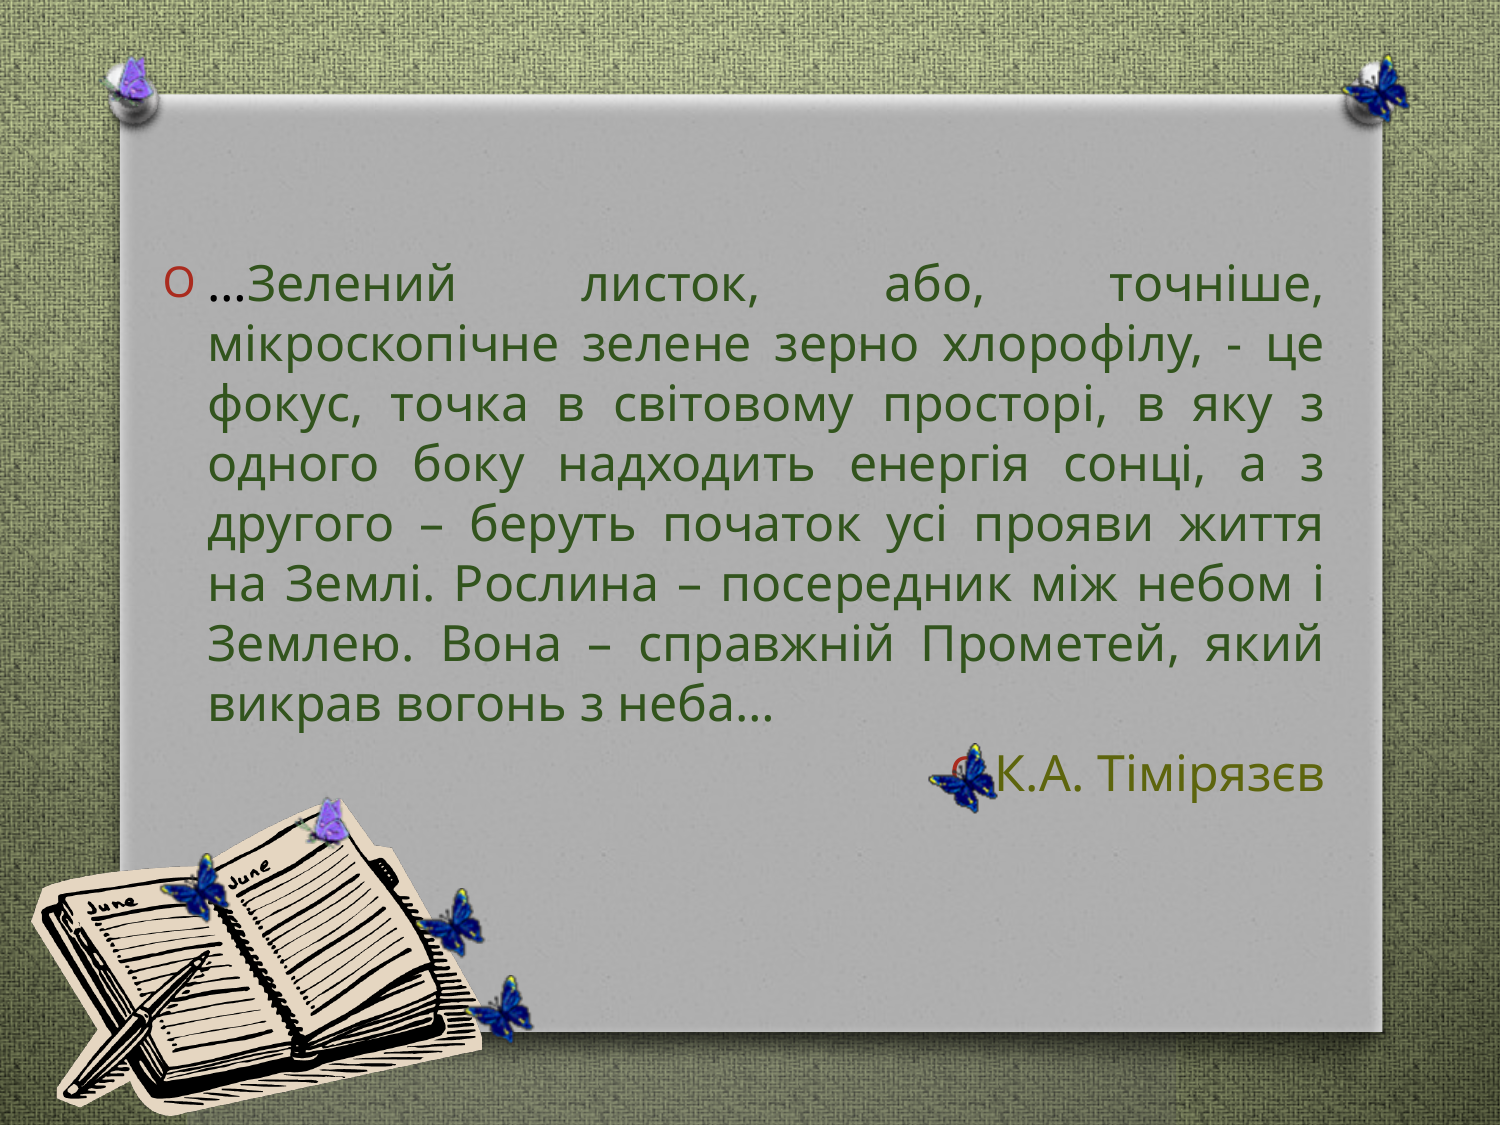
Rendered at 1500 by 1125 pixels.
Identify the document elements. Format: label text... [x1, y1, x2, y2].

list …Зелений листок, або, точніше, мікроскопічне зелене зерно хлорофілу, - це фокус, точка в світовому просторі, в яку з одного боку надходить енергія сонці, а з другого – беруть початок усі прояви життя на Землі. Рослина – посередник між небом і Землею. Вона – справжній Прометей, який викрав вогонь з неба… К.А. Тімірязєв [147, 243, 1341, 939]
picture [29, 790, 535, 1125]
picture [1318, 35, 1438, 156]
picture [74, 31, 198, 153]
picture [926, 743, 999, 816]
